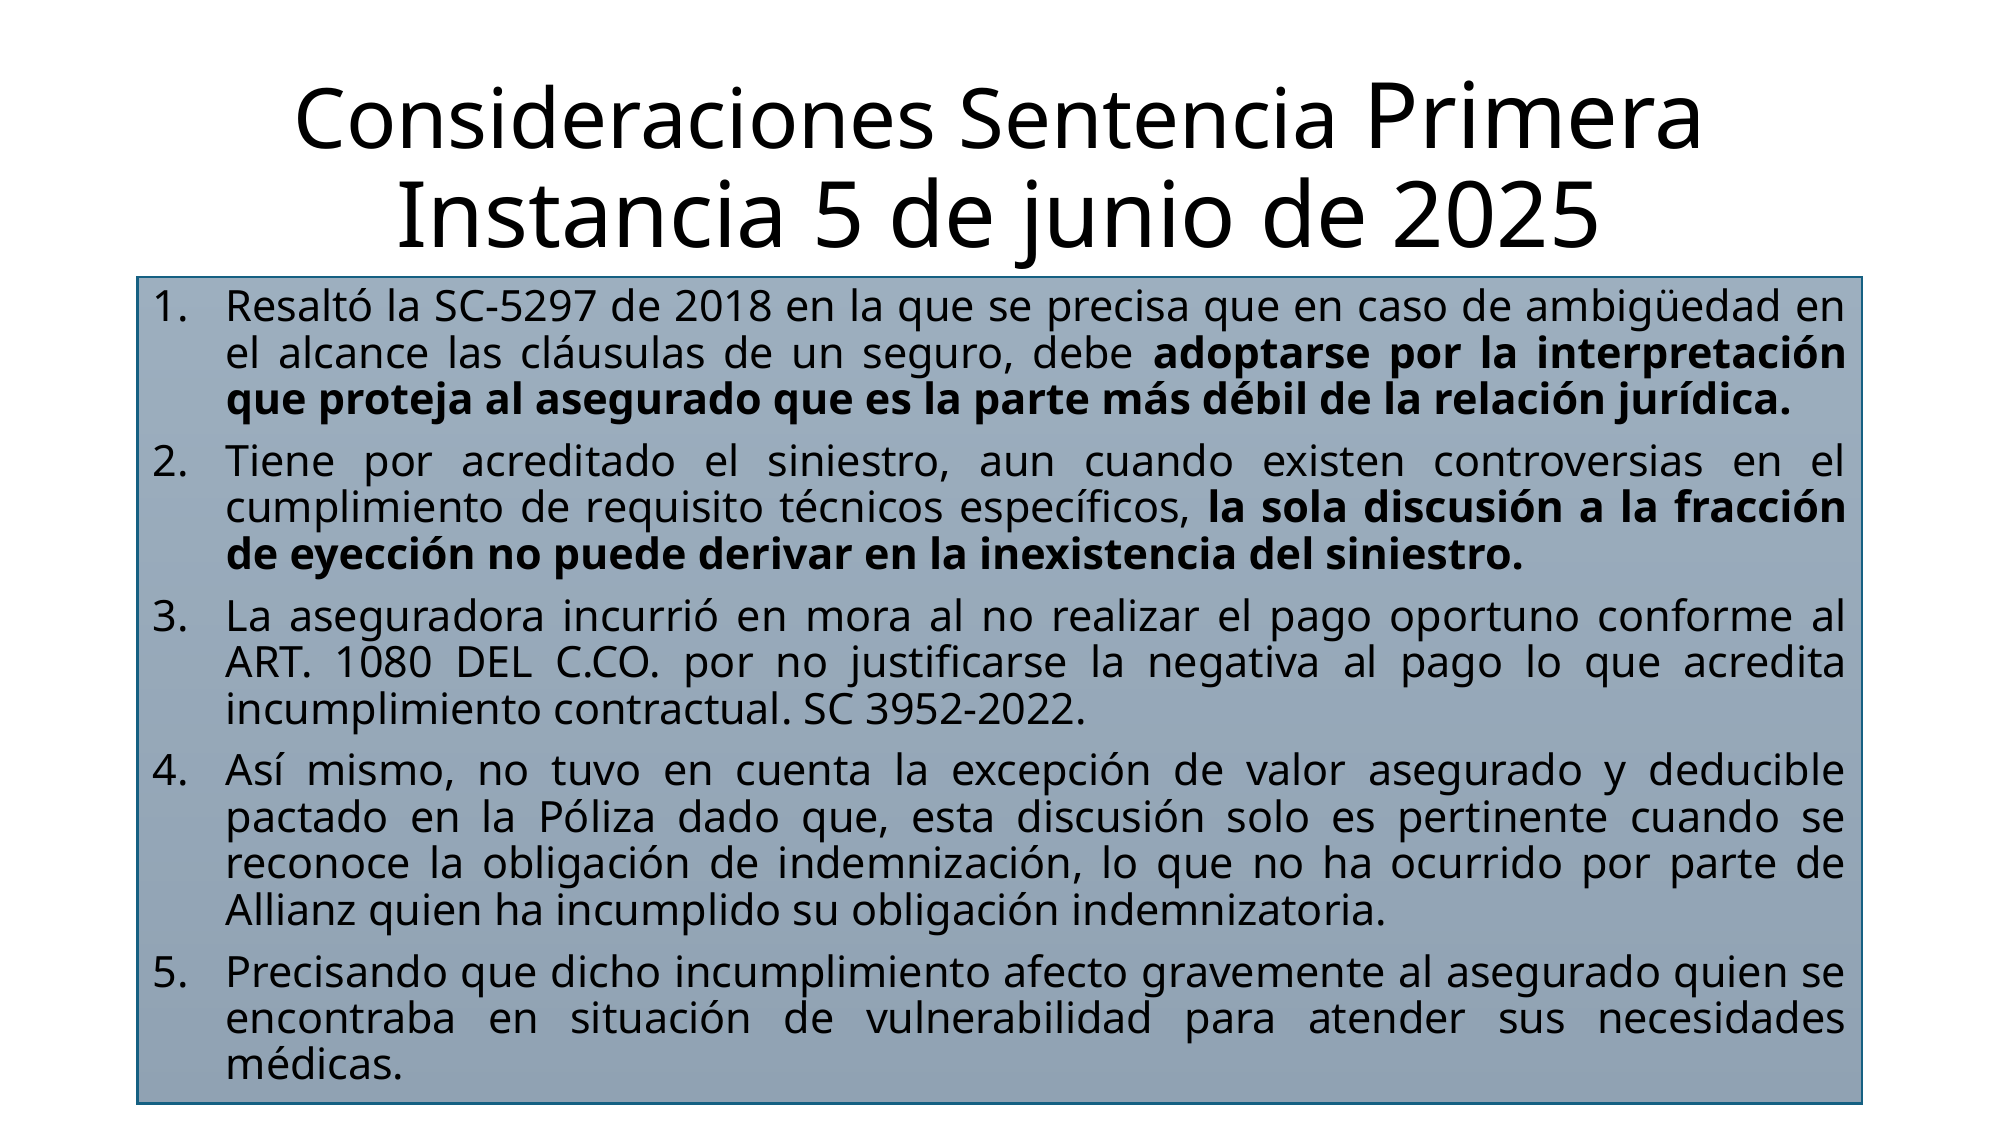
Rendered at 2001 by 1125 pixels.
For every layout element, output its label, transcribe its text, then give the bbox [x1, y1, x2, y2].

title Consideraciones Sentencia Primera Instancia 5 de junio de 2025 [137, 59, 1863, 276]
list Resaltó la SC-5297 de 2018 en la que se precisa que en caso de ambigüedad en el alcance las cláusulas de un seguro, debe adoptarse por la interpretación que proteja al asegurado que es la parte más débil de la relación jurídica. Tiene por acreditado el siniestro, aun cuando existen controversias en el cumplimiento de requisito técnicos específicos, la sola discusión a la fracción de eyección no puede derivar en la inexistencia del siniestro. La aseguradora incurrió en mora al no realizar el pago oportuno conforme al Art. 1080 del C.Co. por no justificarse la negativa al pago lo que acredita incumplimiento contractual. SC 3952-2022. Así mismo, no tuvo en cuenta la excepción de valor asegurado y deducible pactado en la Póliza dado que, esta discusión solo es pertinente cuando se reconoce la obligación de indemnización, lo que no ha ocurrido por parte de Allianz quien ha incumplido su obligación indemnizatoria. Precisando que dicho incumplimiento afecto gravemente al asegurado quien se encontraba en situación de vulnerabilidad para atender sus necesidades médicas. [136, 276, 1863, 1105]
